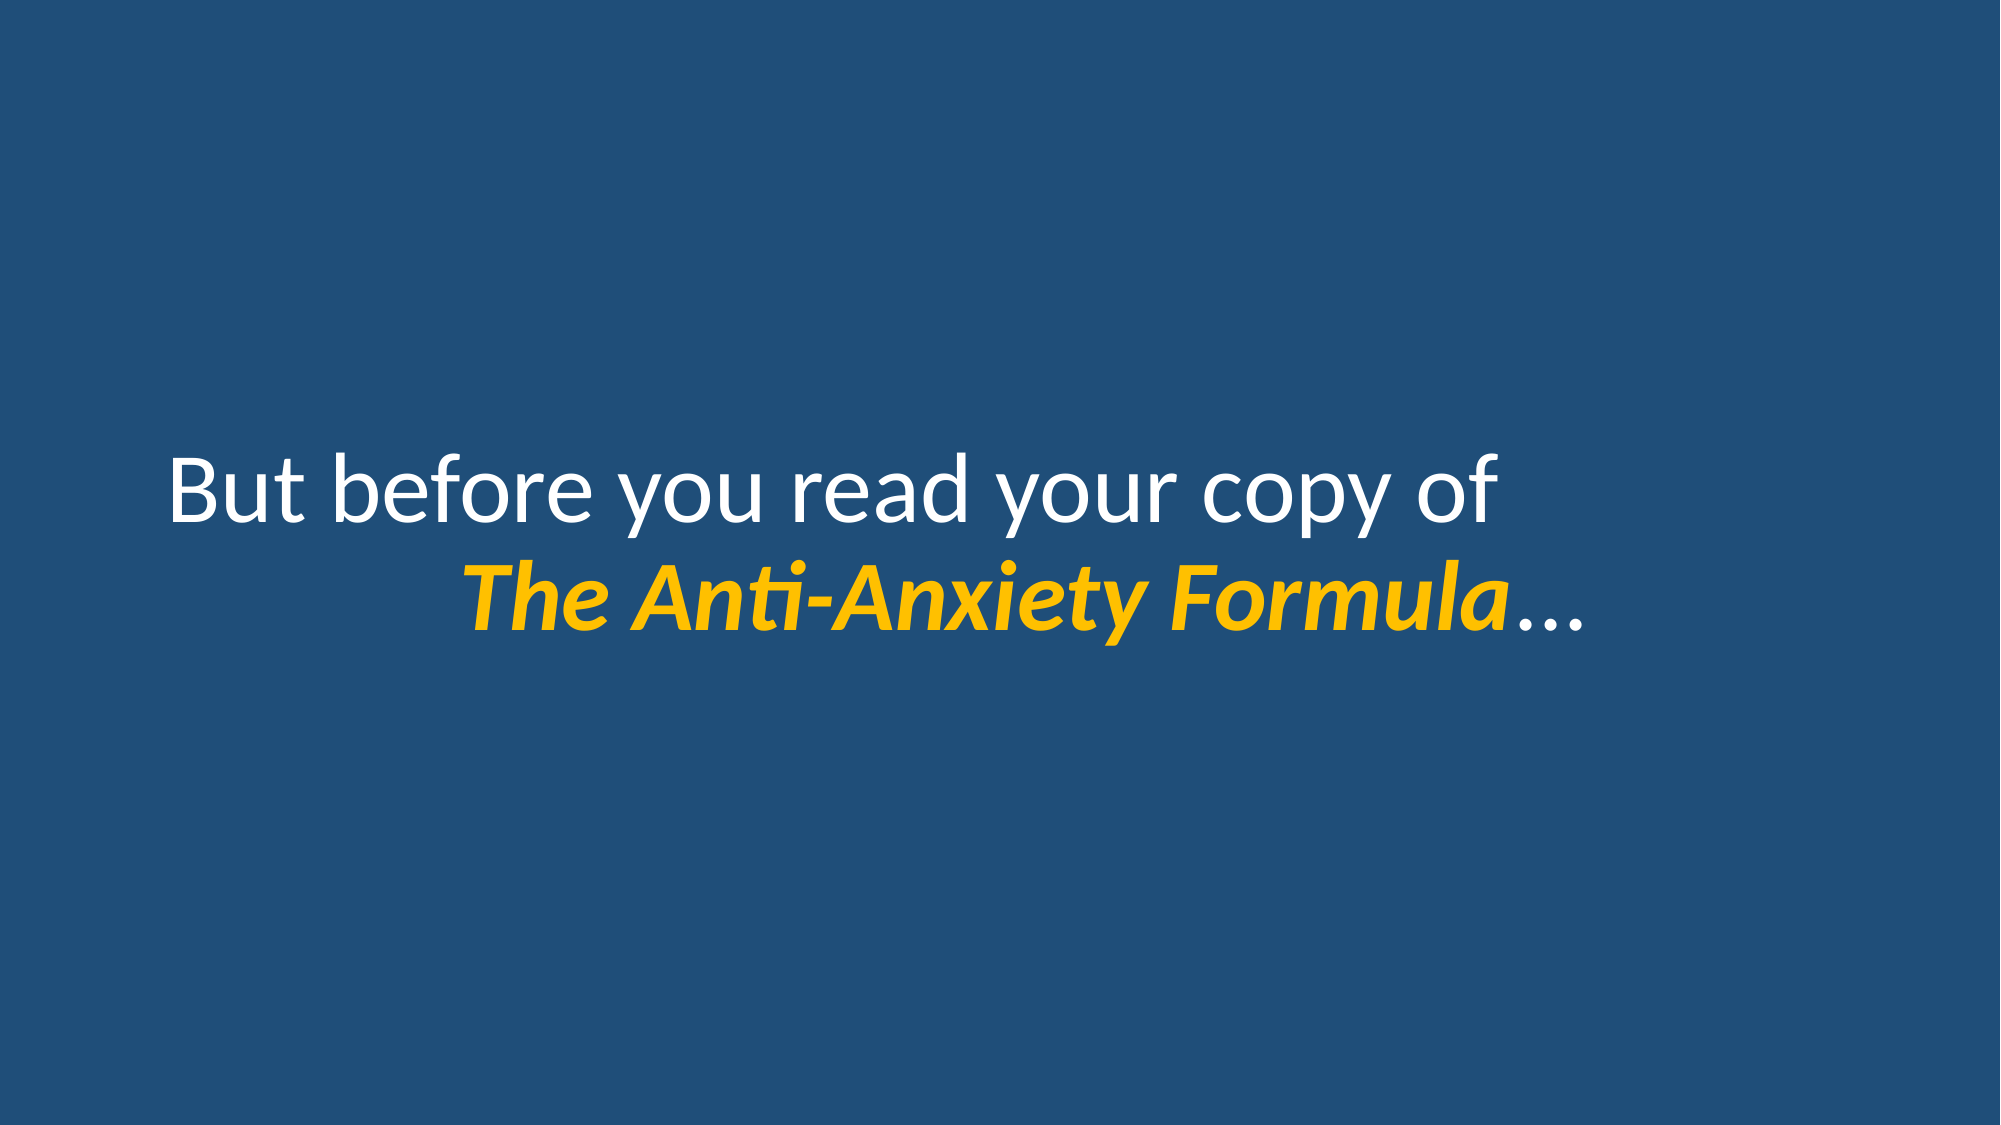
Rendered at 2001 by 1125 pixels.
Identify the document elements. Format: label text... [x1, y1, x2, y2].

title But before you read your copy of The Anti-Anxiety Formula... [146, 387, 1903, 780]
